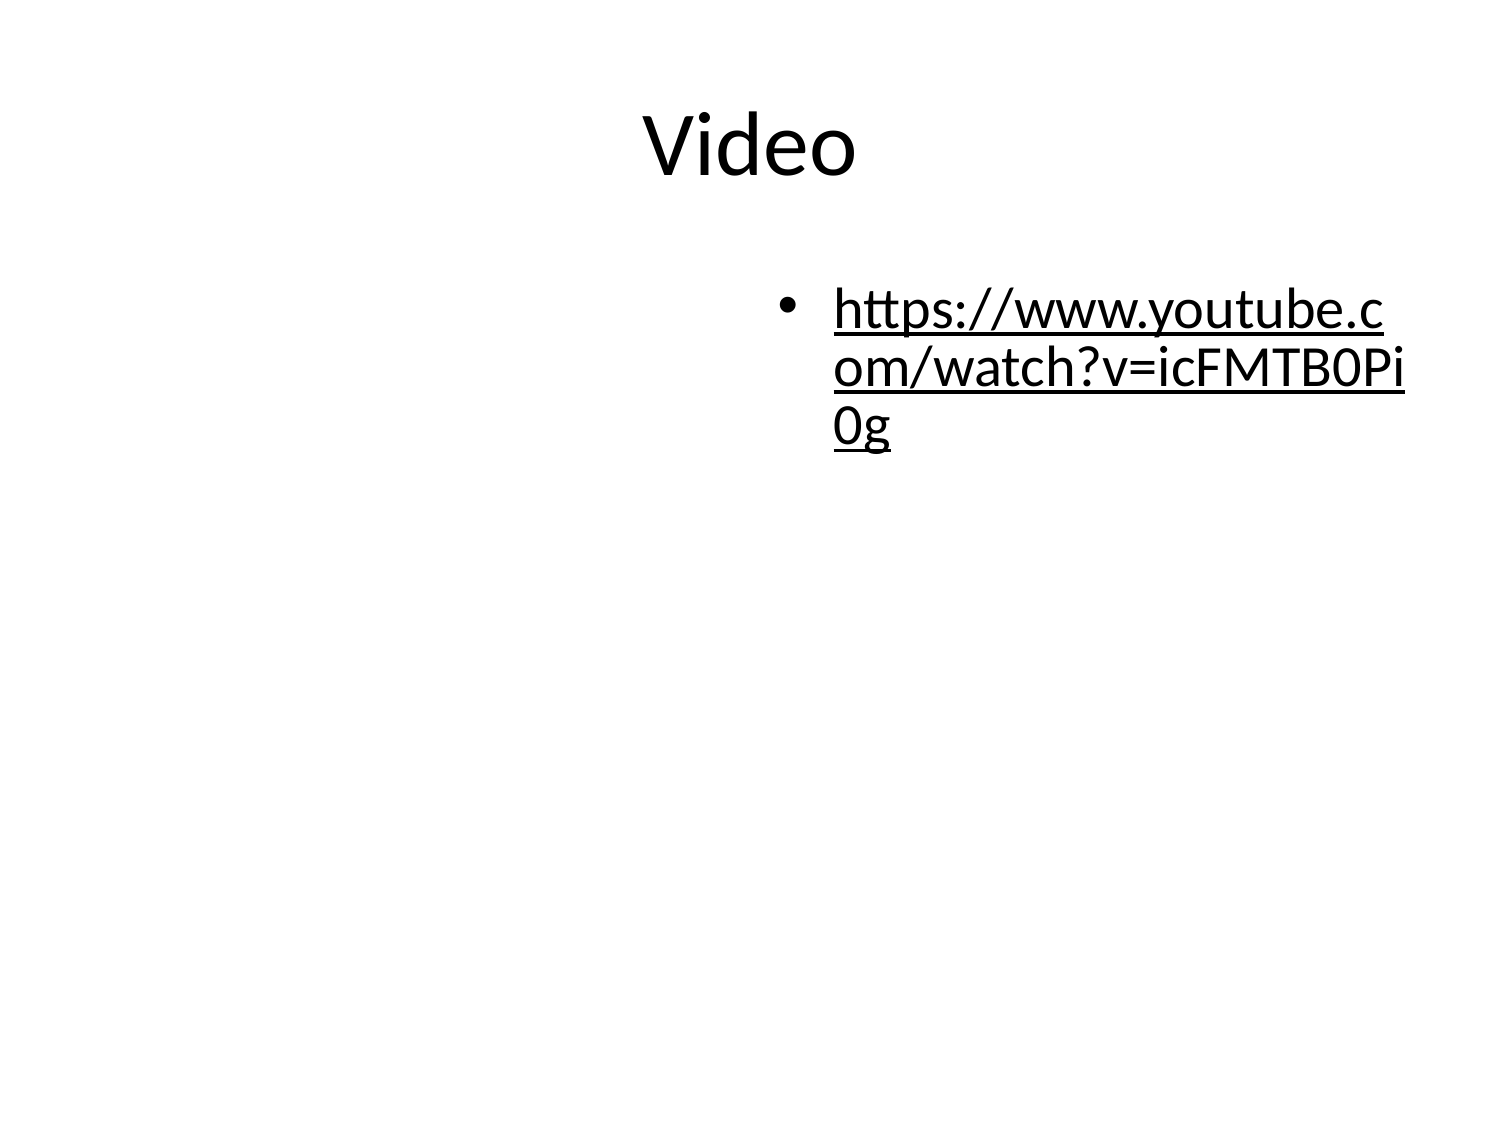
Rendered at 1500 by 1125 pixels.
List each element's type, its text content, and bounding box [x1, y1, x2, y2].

title Video [75, 45, 1425, 233]
list https://www.youtube.com/watch?v=icFMTB0Pi0g [762, 262, 1425, 1005]
